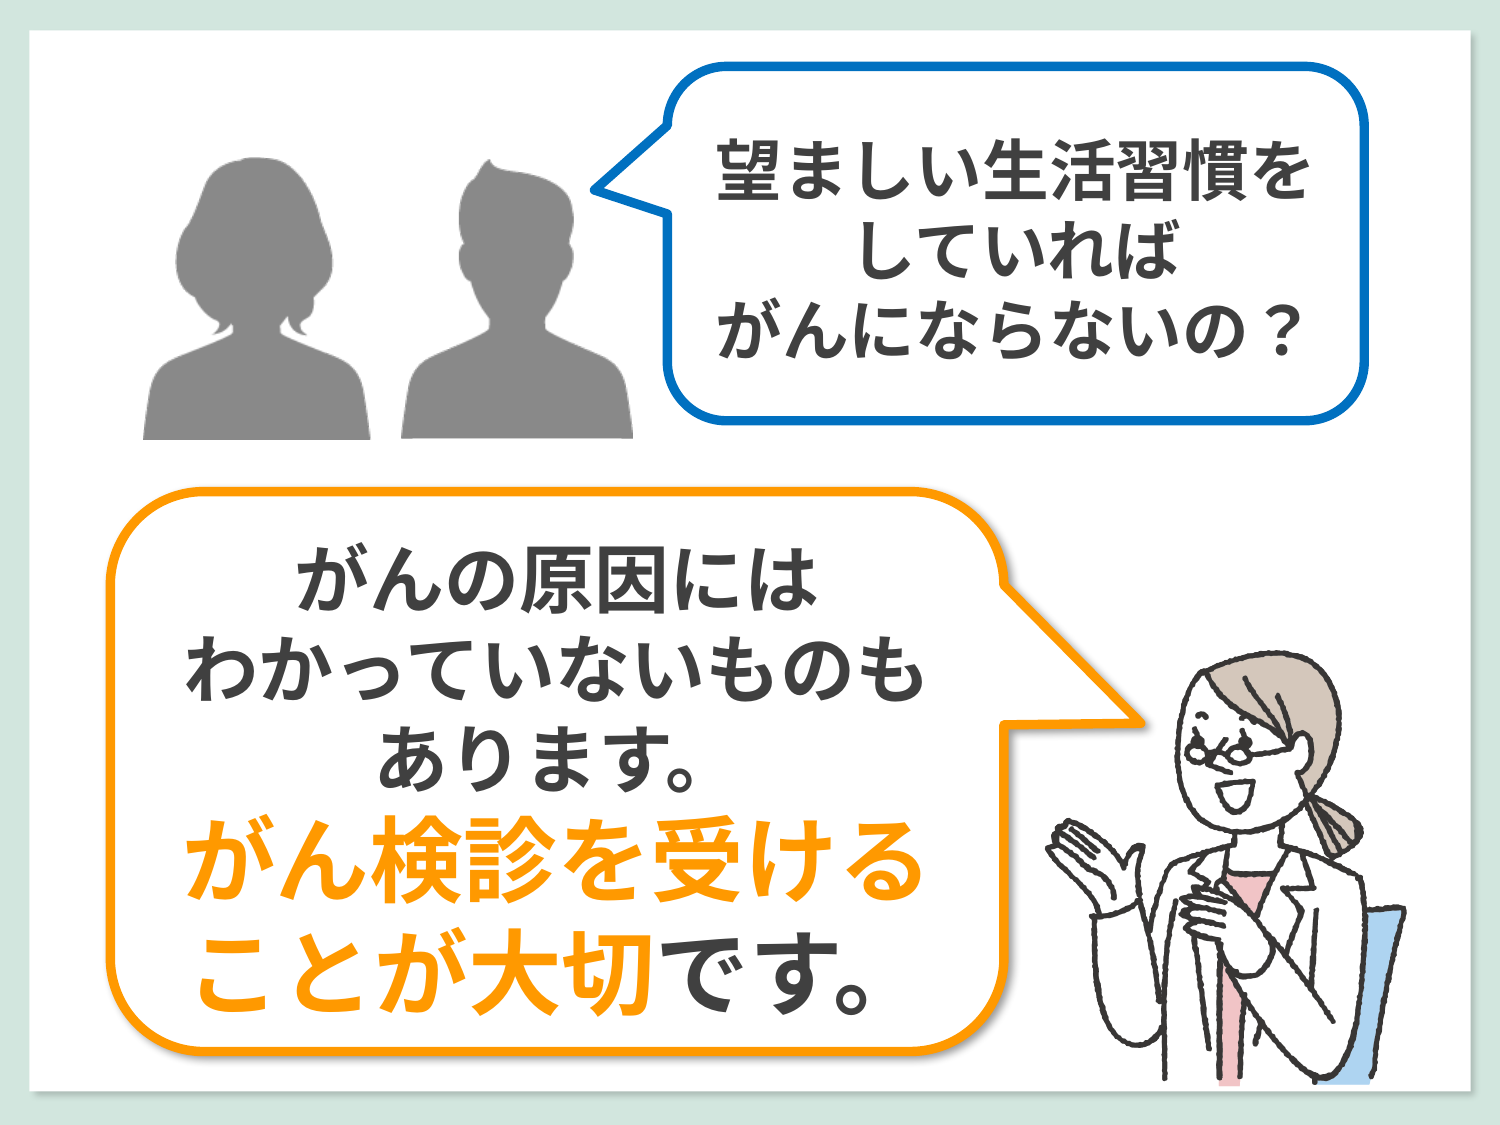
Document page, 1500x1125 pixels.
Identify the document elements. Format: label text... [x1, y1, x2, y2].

picture [1019, 633, 1448, 1101]
text_box がんの原因には わかっていないものも あります。 がん検診を受けることが大切です。 [108, 489, 1053, 1054]
picture [143, 157, 634, 441]
text_box 望ましい生活習慣を していれば がんにならないの？ [629, 64, 1367, 423]
